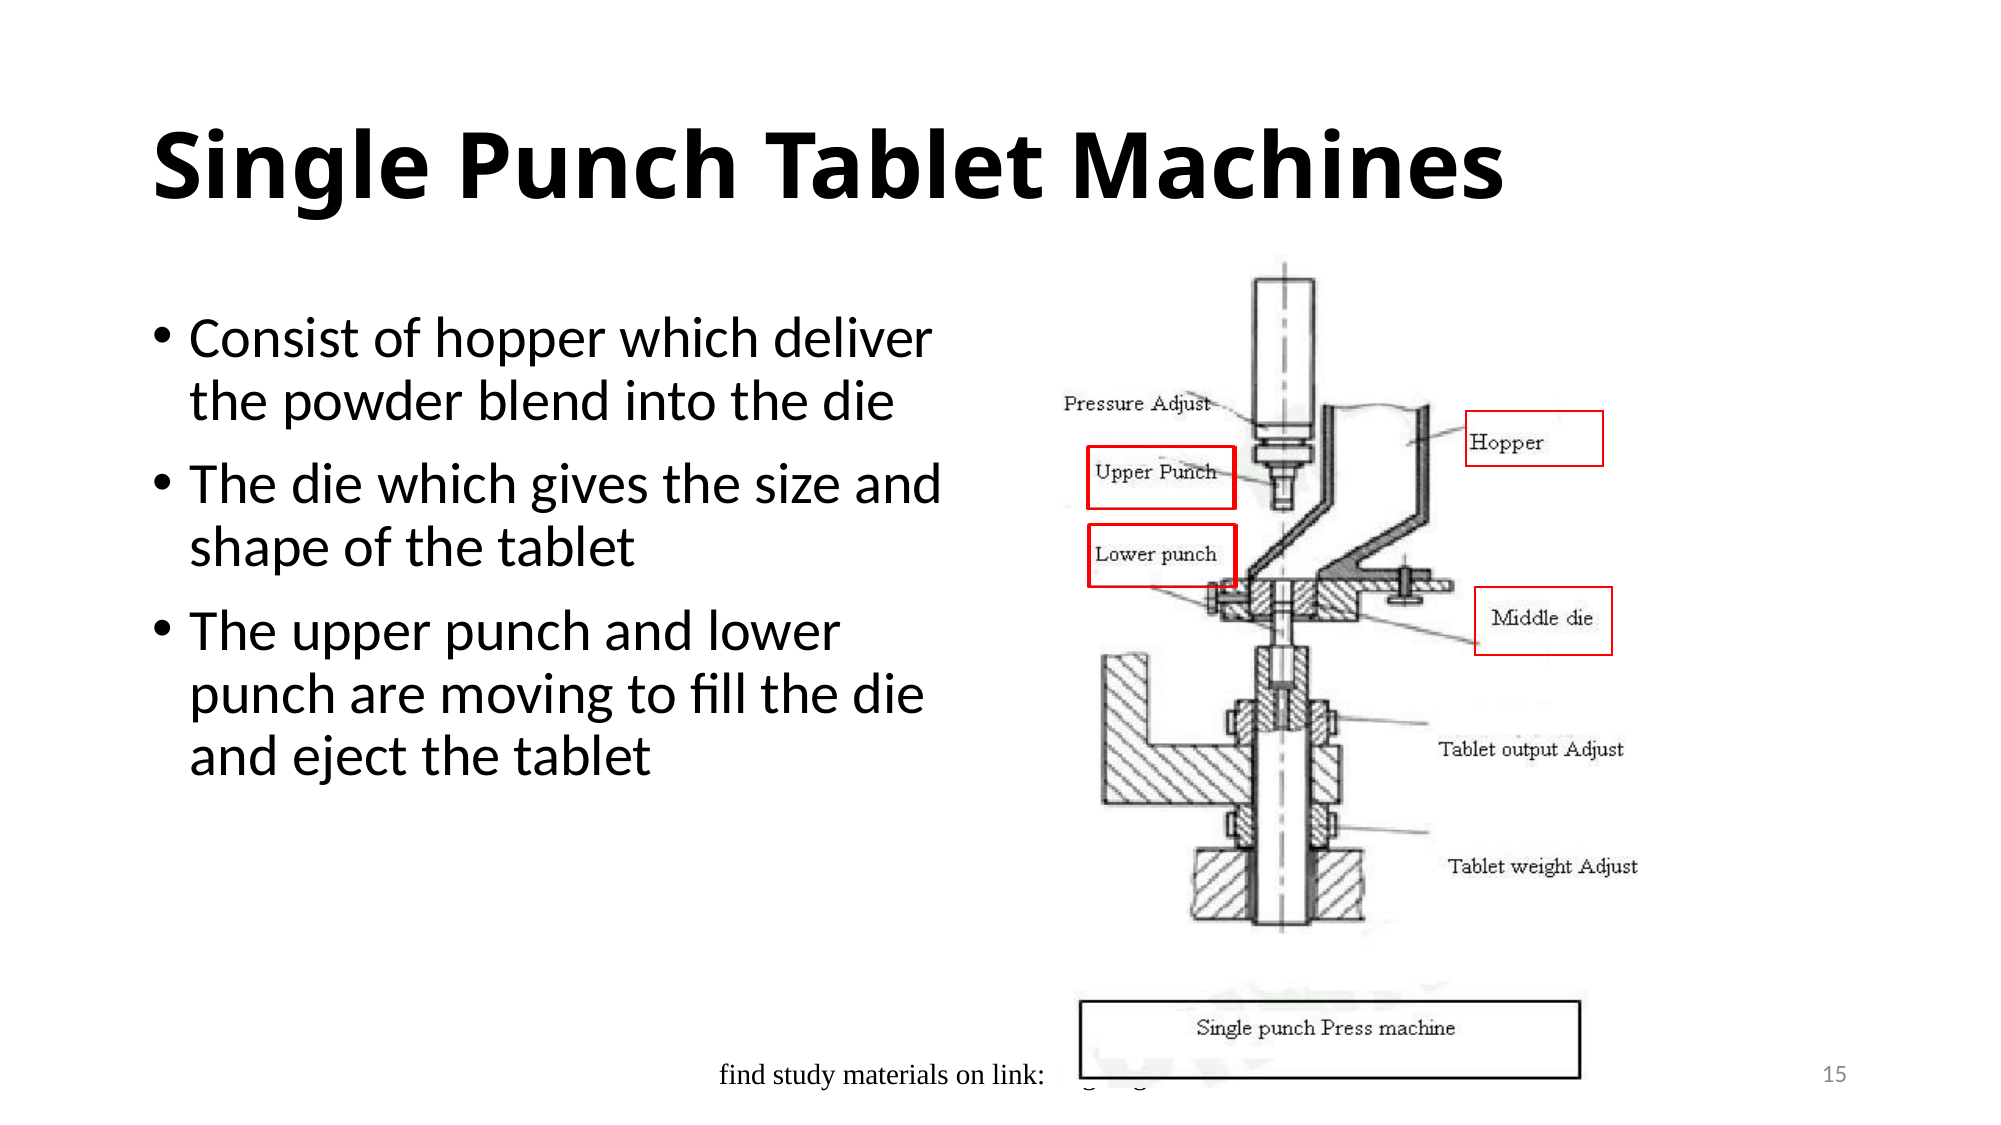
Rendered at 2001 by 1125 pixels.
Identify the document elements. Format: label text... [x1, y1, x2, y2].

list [1062, 232, 1713, 1088]
footer find study materials on link: : goo.gl/KBOm0R [662, 1042, 1338, 1103]
picture [1087, 523, 1238, 588]
list Consist of hopper which deliver the powder blend into the die The die which gives the size and shape of the tablet The upper punch and lower punch are moving to fill the die and eject the tablet [137, 299, 988, 1014]
slide_number 15 [1412, 1042, 1863, 1103]
title Single Punch Tablet Machines [137, 59, 1863, 278]
picture [1086, 445, 1237, 510]
